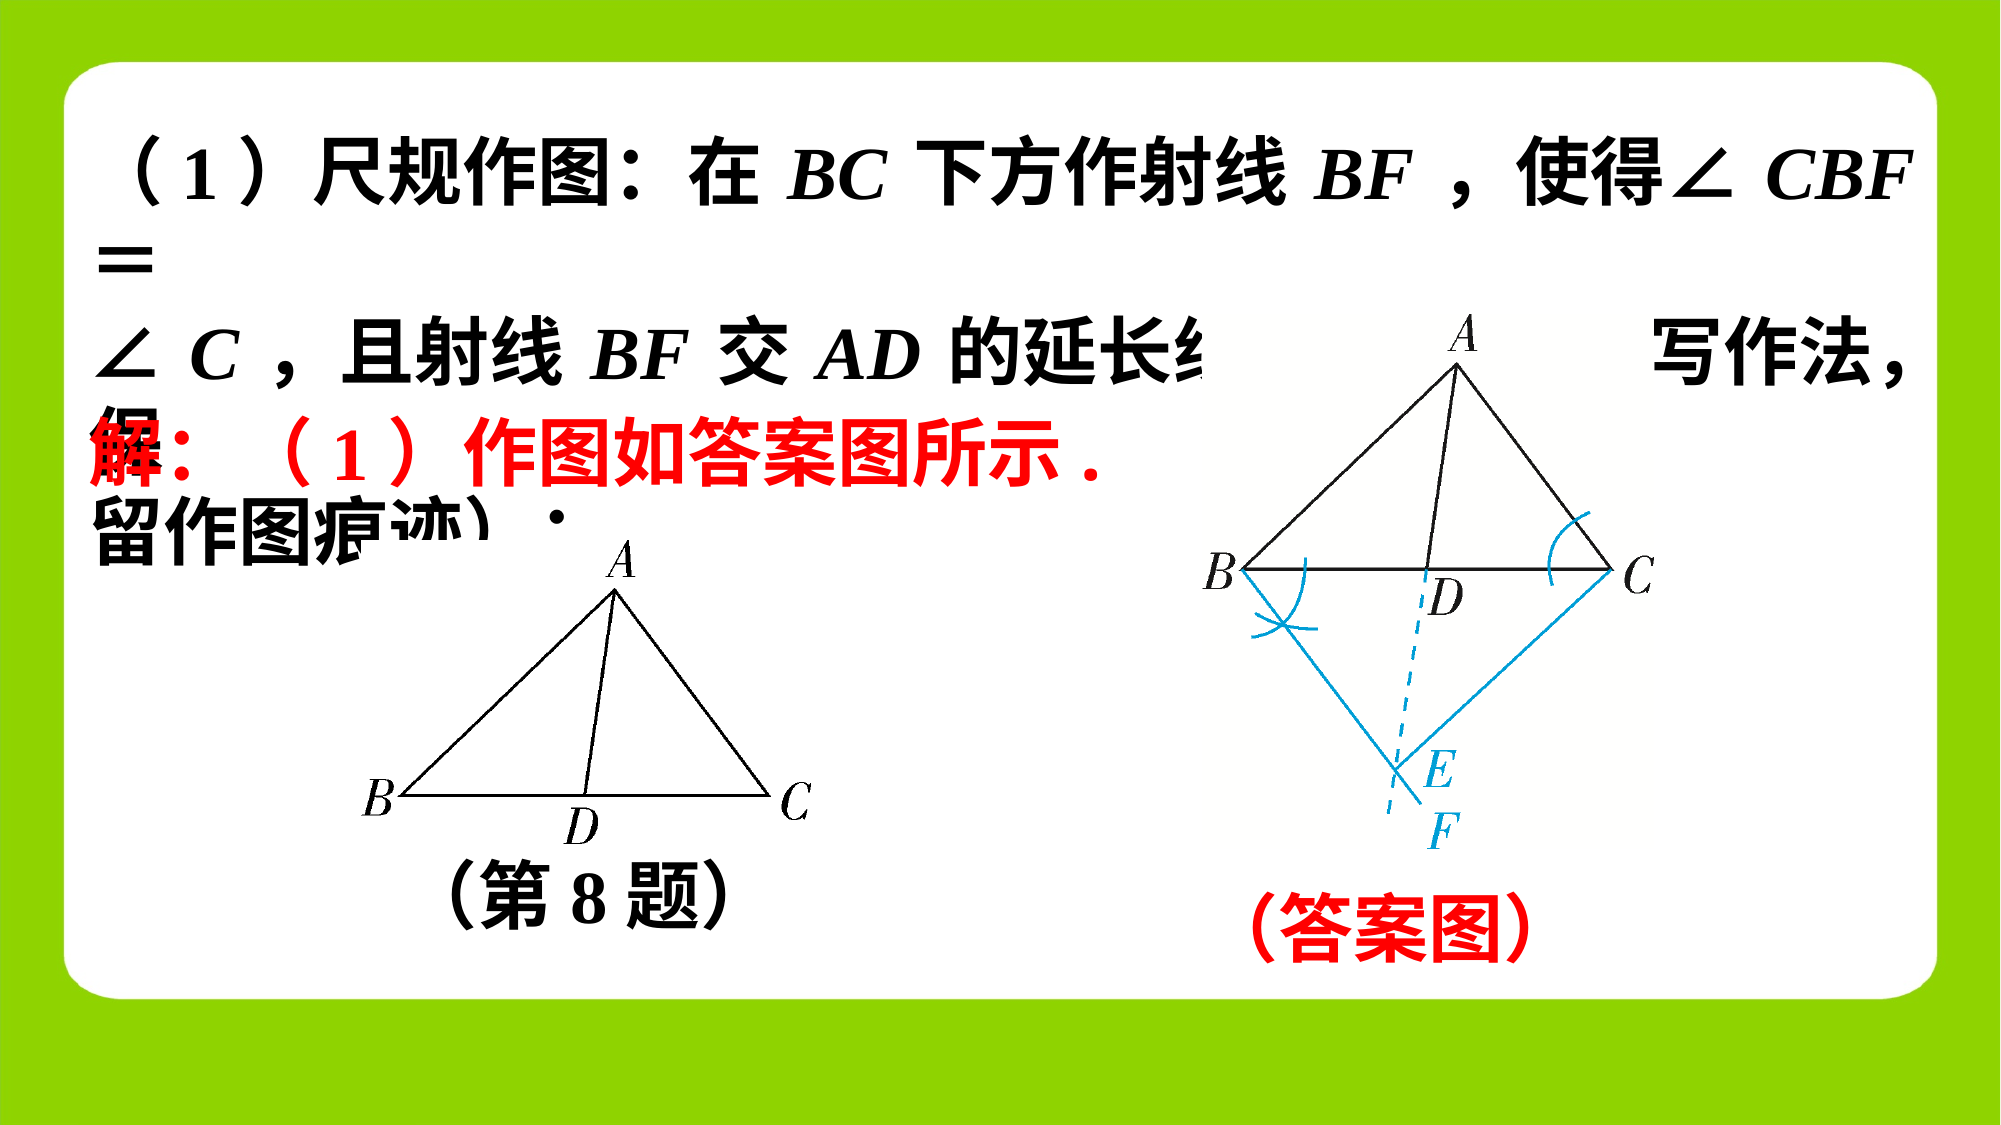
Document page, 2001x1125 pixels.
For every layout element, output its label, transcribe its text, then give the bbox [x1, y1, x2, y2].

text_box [361, 540, 811, 940]
text_box （答案图） [1200, 881, 1581, 972]
text_box 解：（1）作图如答案图所示. [88, 405, 1077, 497]
text_box （1）尺规作图：在BC下方作射线BF，使得∠CBF＝ ∠C，且射线BF交AD的延长线于点E（不写作法，保 留作图痕迹）； [88, 124, 1974, 398]
picture [0, 0, 2001, 1125]
